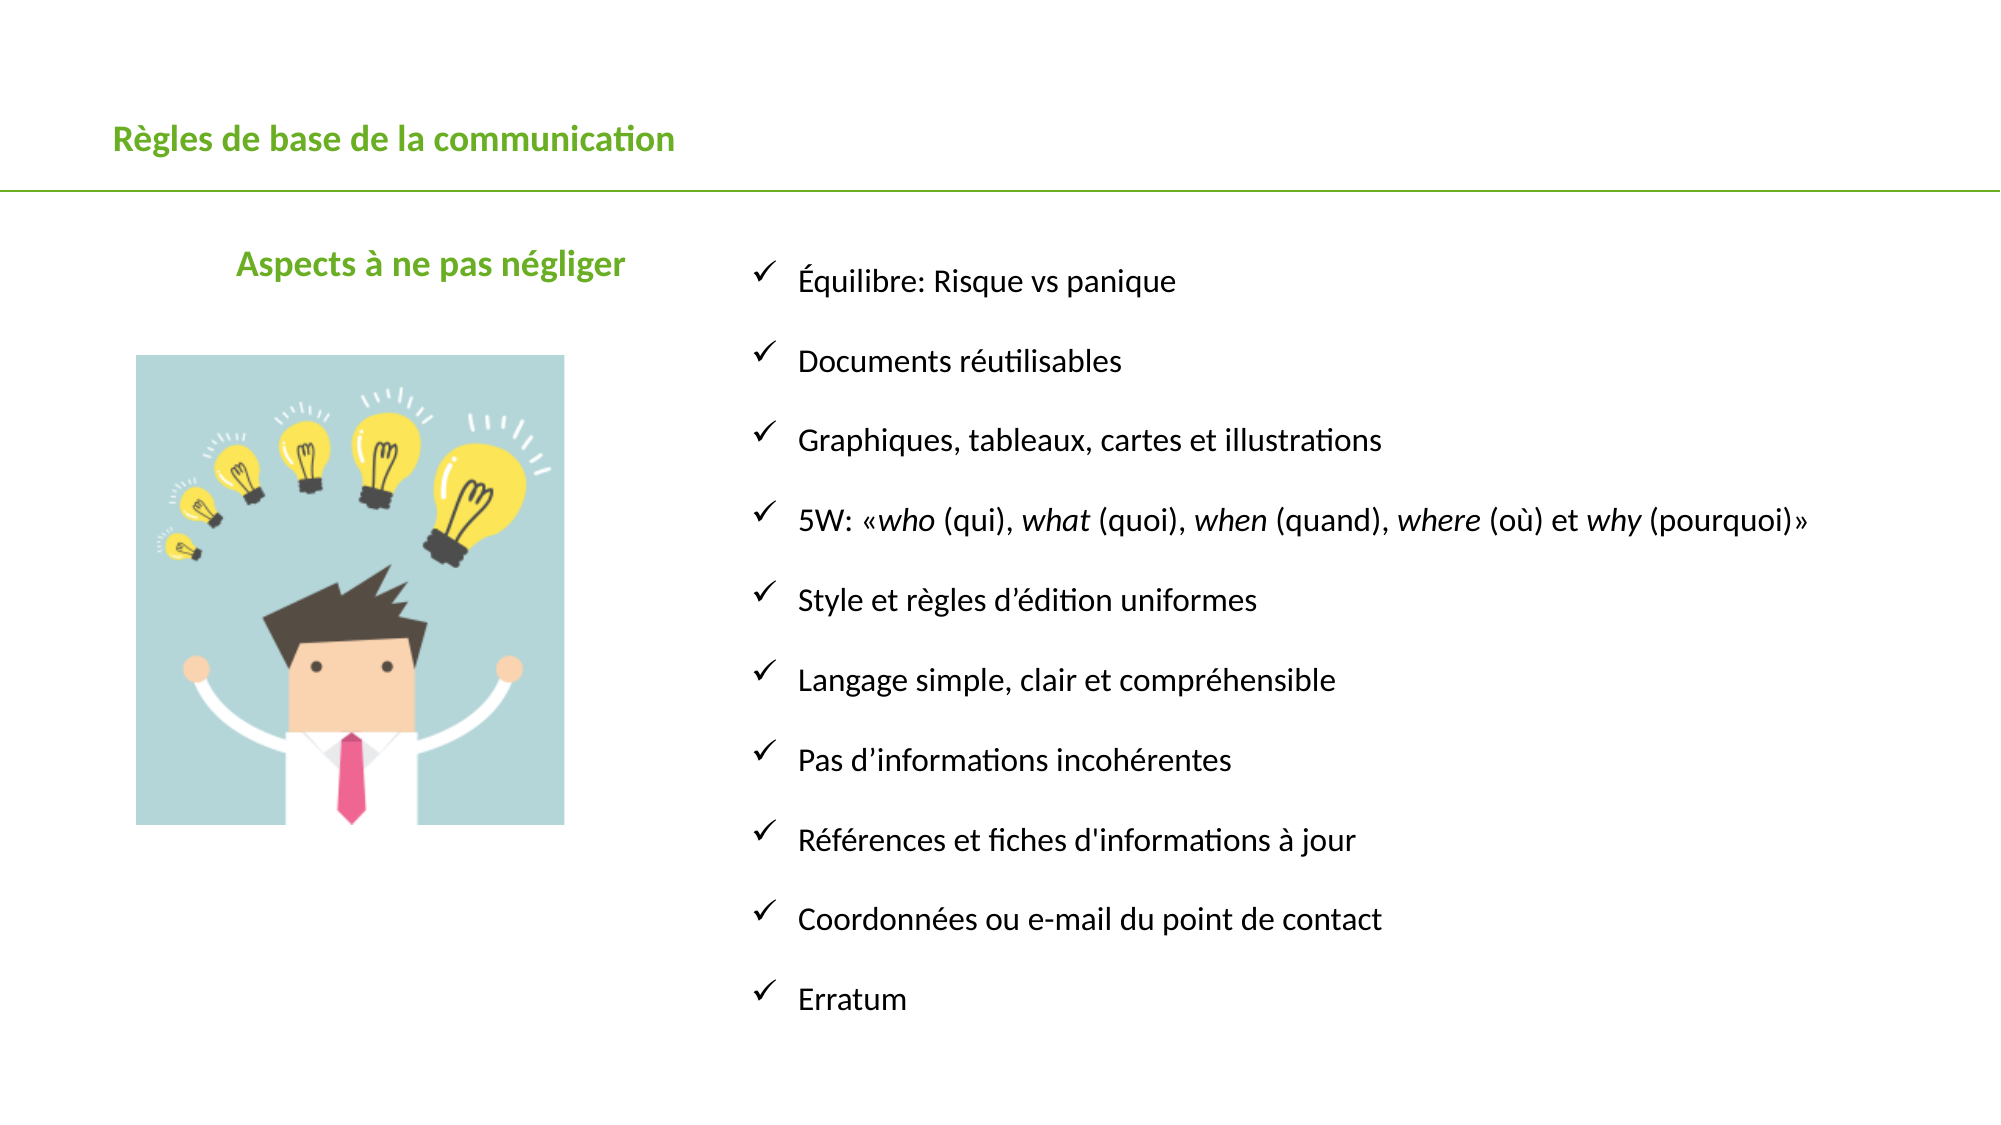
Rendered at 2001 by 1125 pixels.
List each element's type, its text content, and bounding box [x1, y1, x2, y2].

text_box Règles de base de la communication [98, 107, 691, 167]
text_box Équilibre: Risque vs panique Documents réutilisables Graphiques, tableaux, cartes et illustrations 5W: «who (qui), what (quoi), when (quand), where (où) et why (pourquoi)» Style et règles d’édition uniformes Langage simple, clair et compréhensible Pas d’informations incohérentes Références et fiches d'informations à jour Coordonnées ou e-mail du point de contact Erratum [736, 211, 1960, 1025]
text_box Aspects à ne pas négliger [221, 231, 642, 292]
picture [136, 355, 565, 825]
